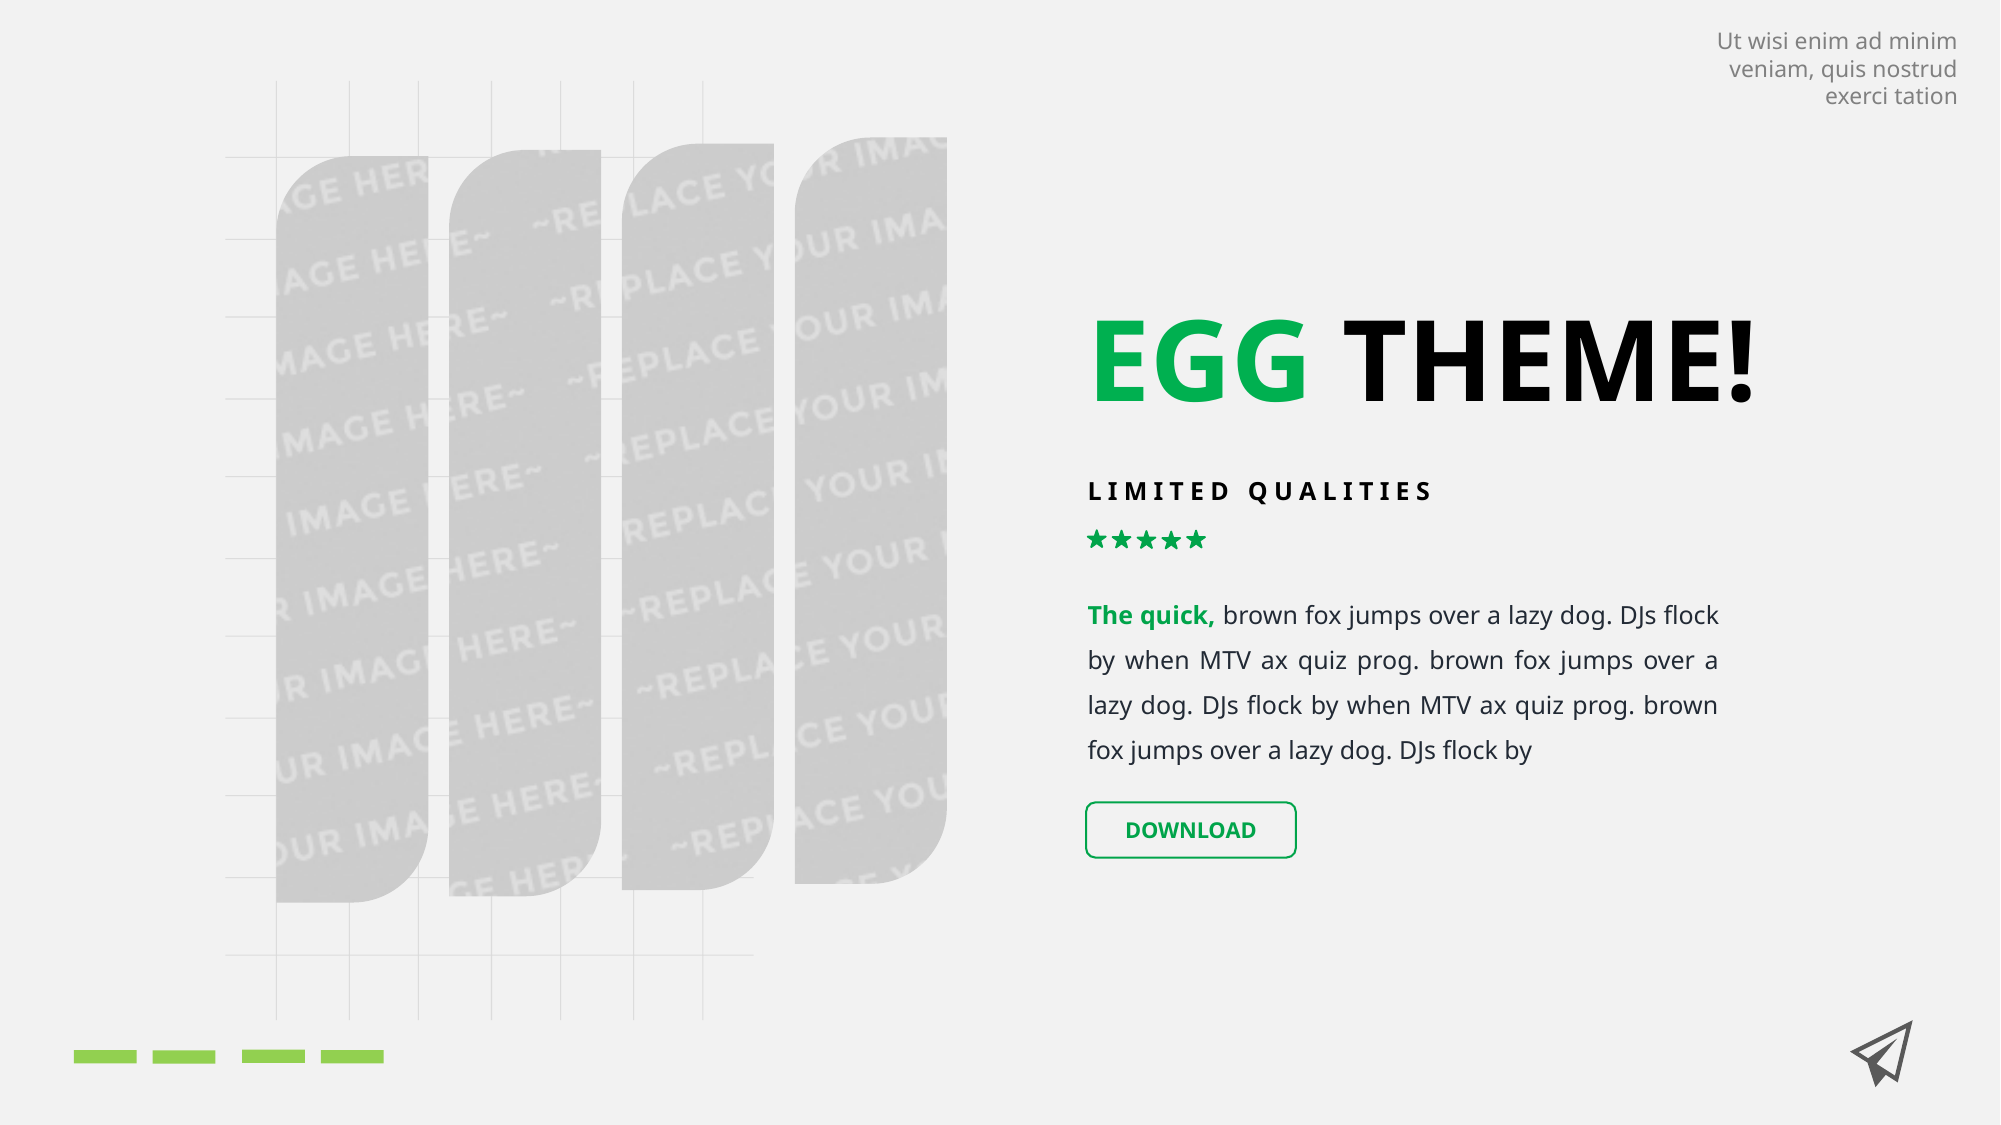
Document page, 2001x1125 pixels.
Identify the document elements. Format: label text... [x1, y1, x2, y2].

text_box [320, 1049, 385, 1064]
text_box DOWNLOAD [1085, 801, 1297, 859]
text_box [1850, 1020, 1913, 1088]
text_box [241, 1049, 306, 1064]
text_box Ut wisi enim ad minim veniam, quis nostrud exerci tation [1664, 19, 1973, 117]
text_box LIMITED QUALITIES [1072, 468, 1509, 513]
text_box The quick, brown fox jumps over a lazy dog. DJs flock by when MTV ax quiz prog. brown fox jumps over a lazy dog. DJs flock by when MTV ax quiz prog. brown fox jumps over a lazy dog. DJs flock by [1072, 577, 1735, 772]
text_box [1086, 529, 1206, 550]
text_box EGG THEME! [1072, 281, 1855, 432]
text_box [152, 1049, 216, 1065]
text_box [73, 1049, 138, 1064]
picture [276, 137, 947, 903]
